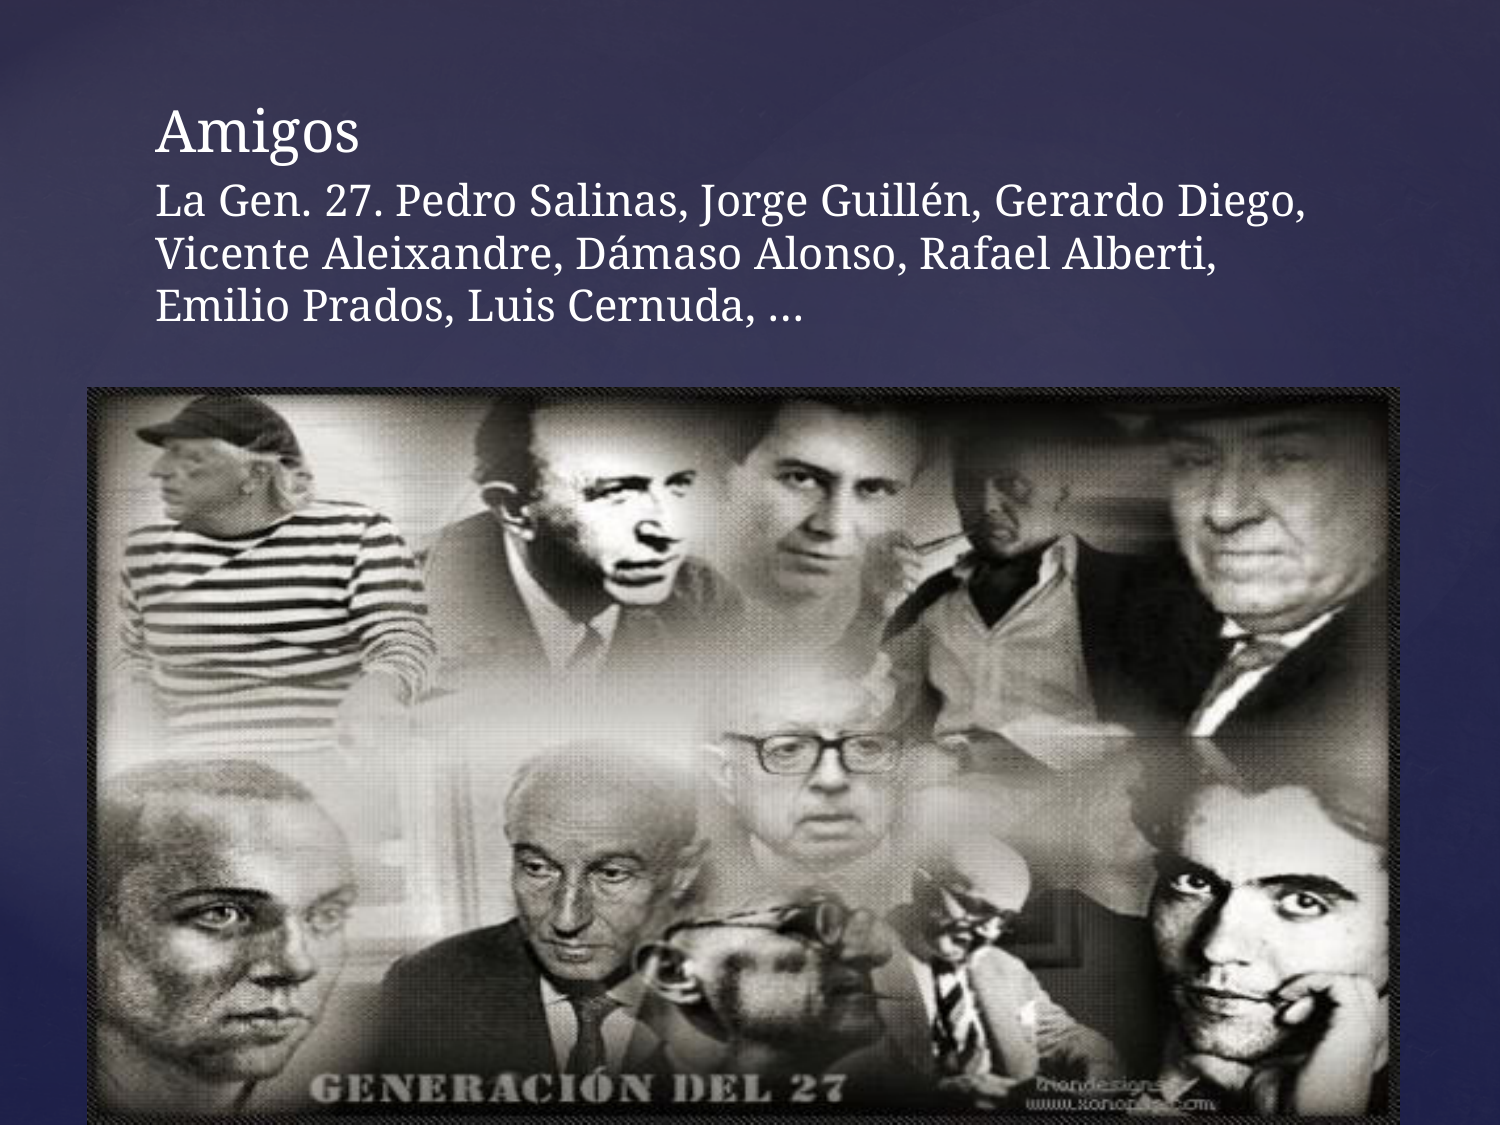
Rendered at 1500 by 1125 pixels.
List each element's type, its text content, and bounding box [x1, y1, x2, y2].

picture [86, 386, 1401, 1125]
list Amigos La Gen. 27. Pedro Salinas, Jorge Guillén, Gerardo Diego, Vicente Aleixandre, Dámaso Alonso, Rafael Alberti, Emilio Prados, Luis Cernuda, … [137, 50, 1350, 375]
